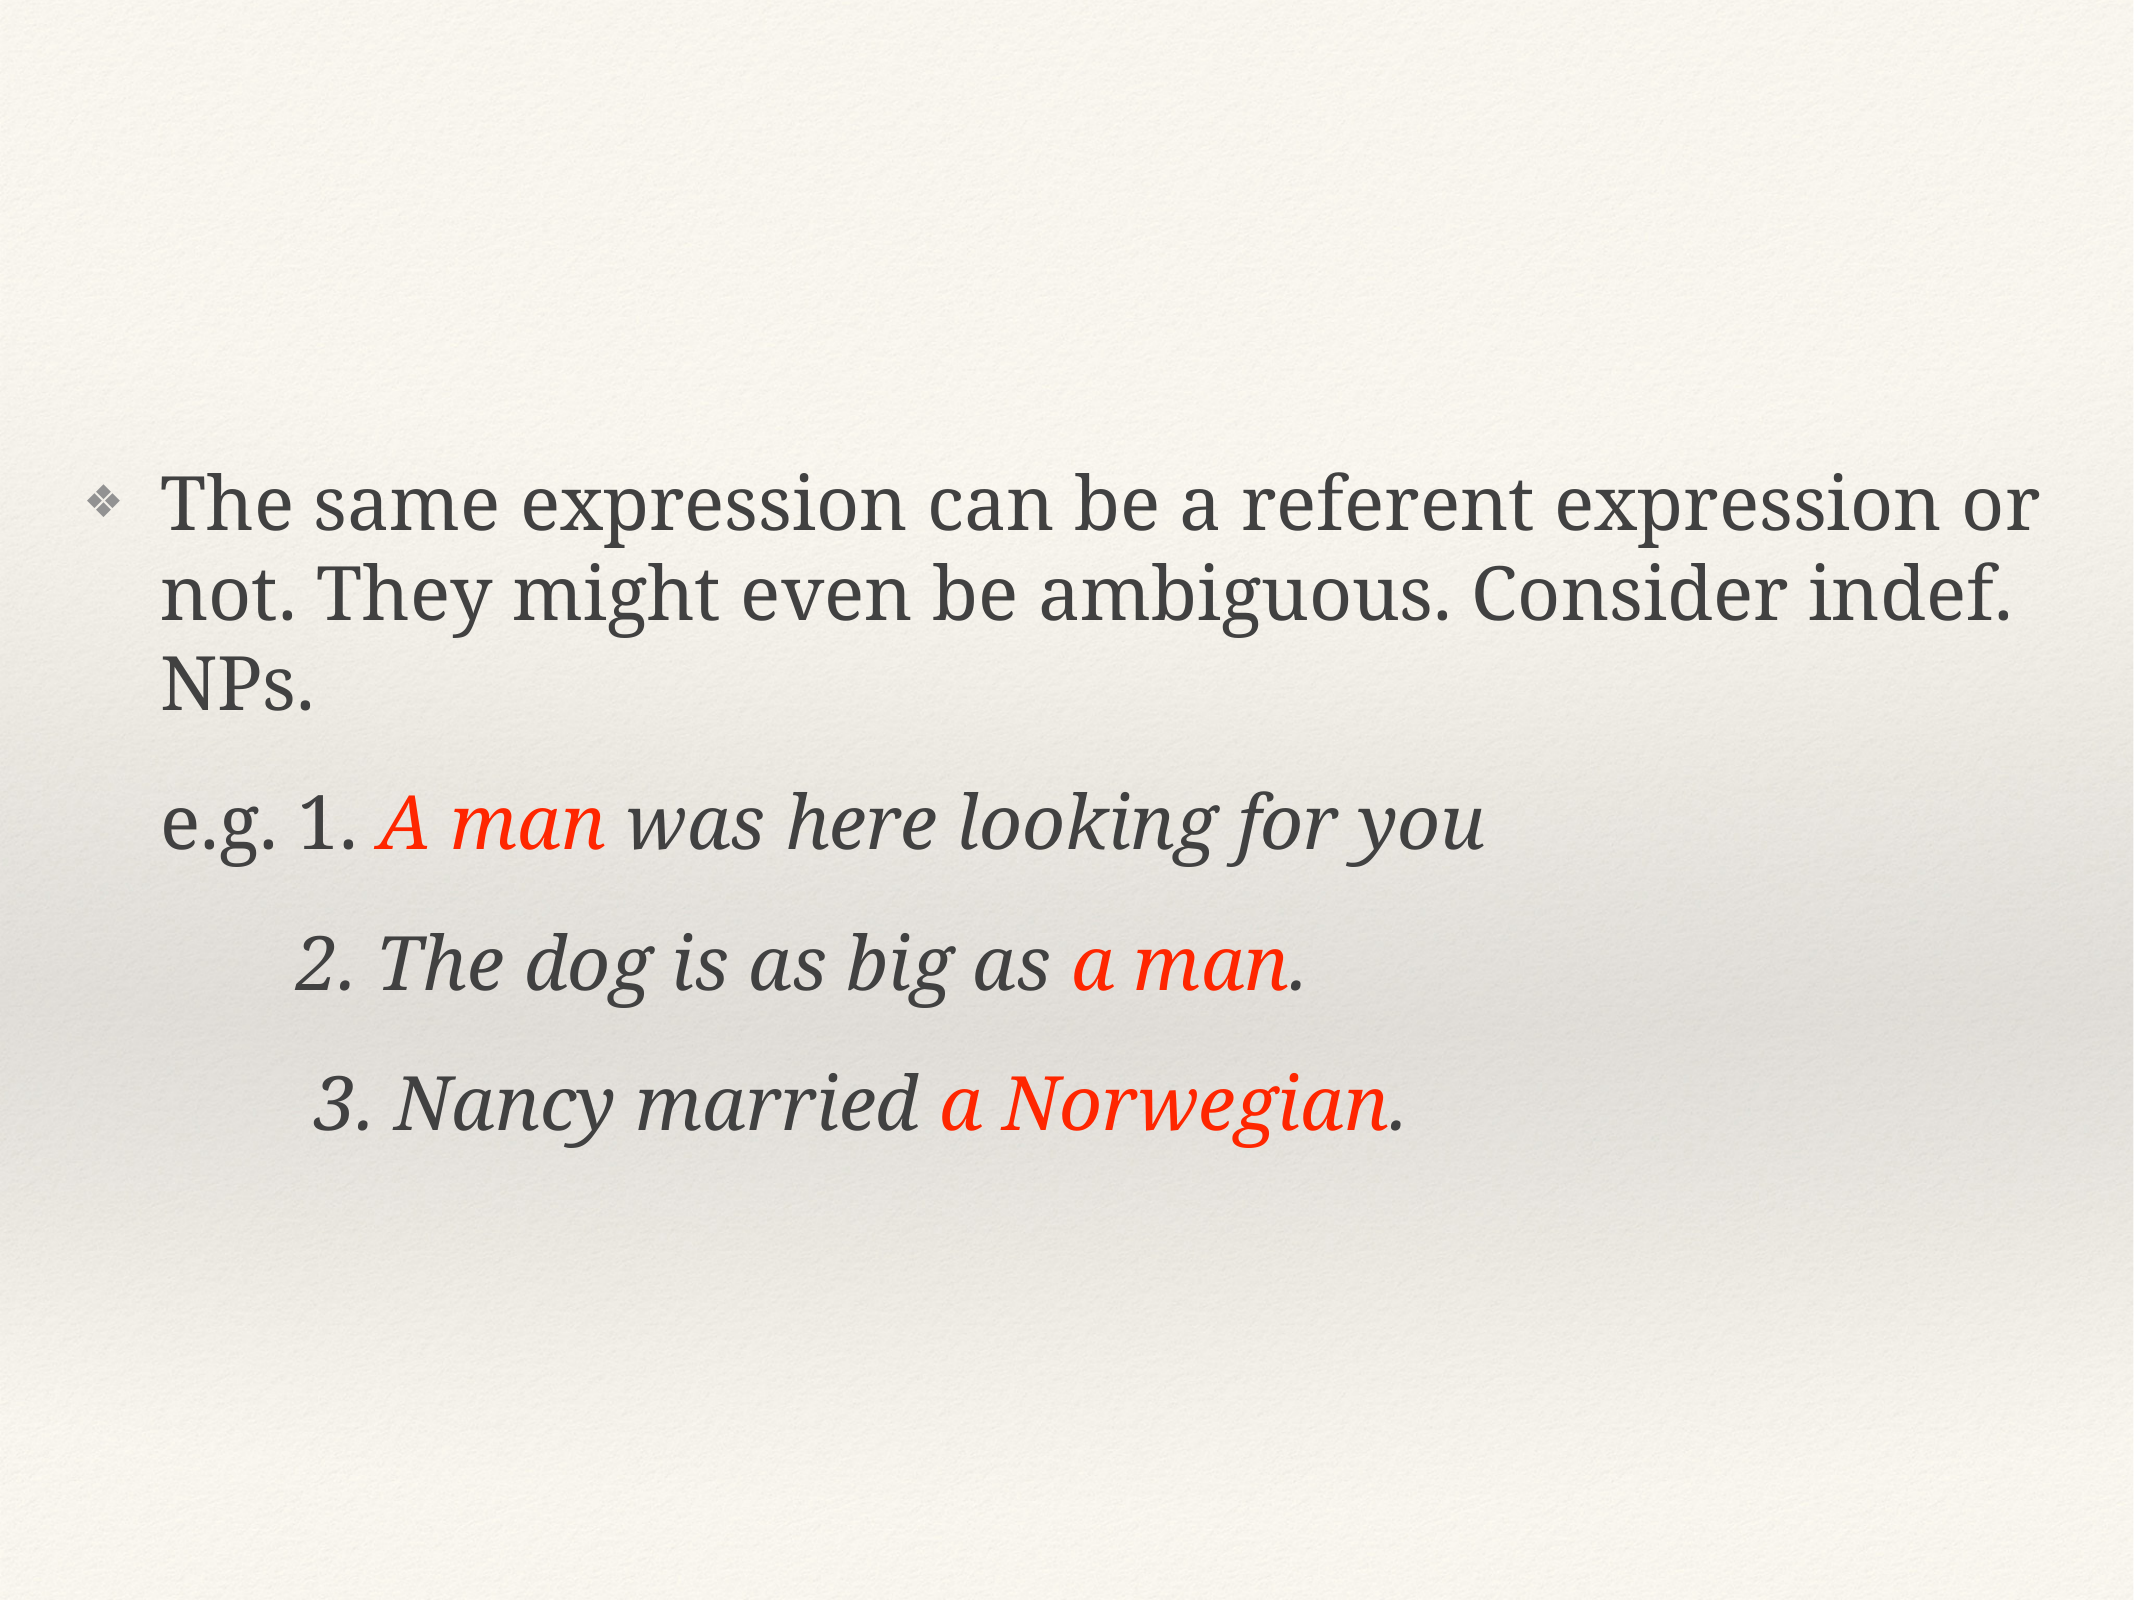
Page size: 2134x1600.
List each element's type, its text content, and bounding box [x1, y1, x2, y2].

list The same expression can be a referent expression or not. They might even be ambiguous. Consider indef. NPs. e.g. 1. A man was here looking for you 2. The dog is as big as a man. 3. Nancy married a Norwegian. [82, 207, 2051, 1393]
picture [0, 0, 2134, 1600]
